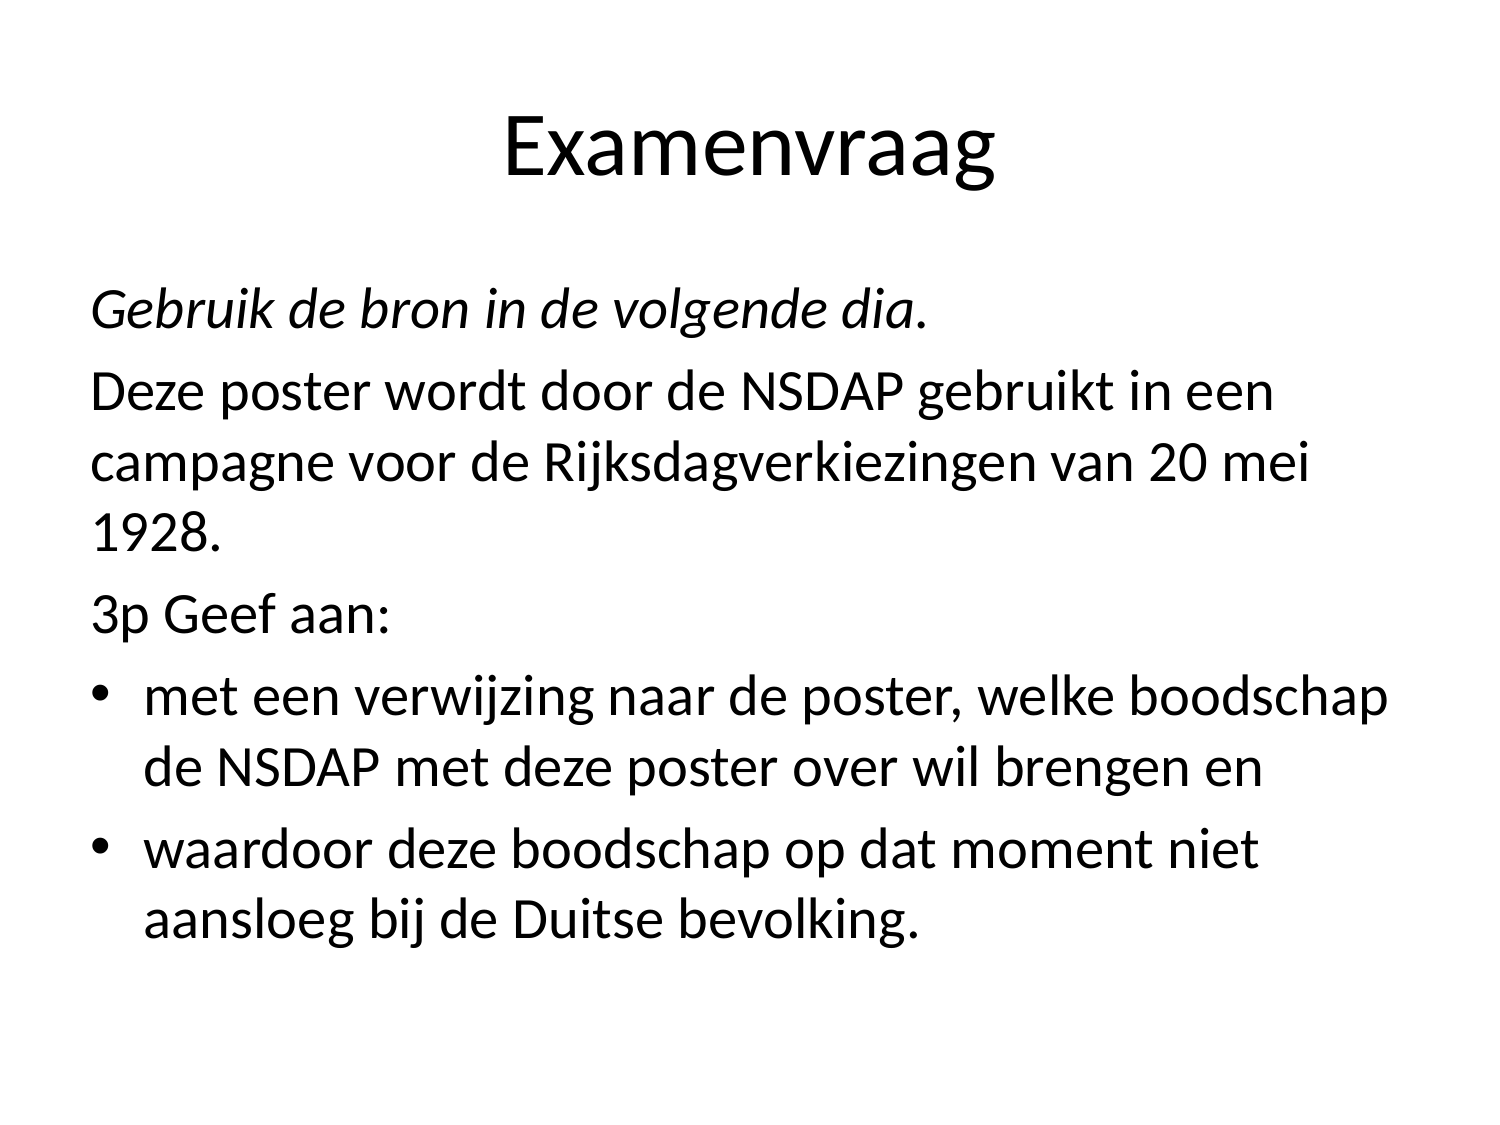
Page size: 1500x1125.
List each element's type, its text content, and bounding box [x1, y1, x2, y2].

list Gebruik de bron in de volgende dia. Deze poster wordt door de NSDAP gebruikt in een campagne voor de Rijksdagverkiezingen van 20 mei 1928. 3p Geef aan: met een verwijzing naar de poster, welke boodschap de NSDAP met deze poster over wil brengen en waardoor deze boodschap op dat moment niet aansloeg bij de Duitse bevolking. [75, 262, 1425, 1005]
title Examenvraag [75, 45, 1425, 233]
